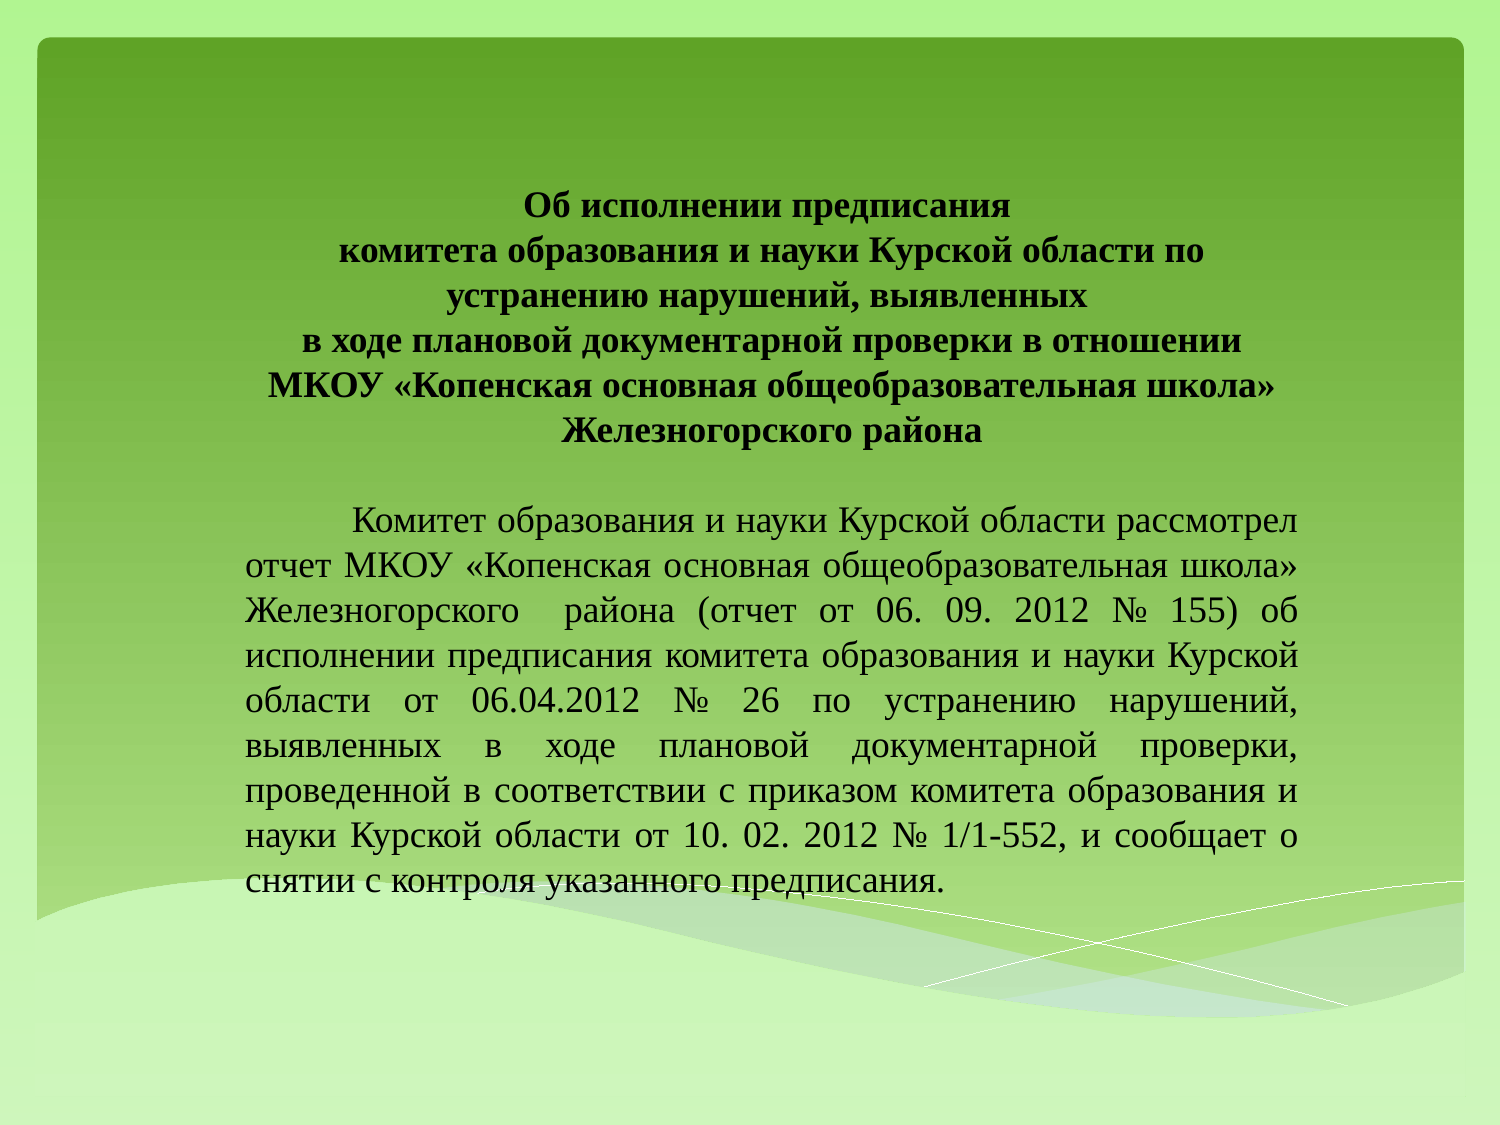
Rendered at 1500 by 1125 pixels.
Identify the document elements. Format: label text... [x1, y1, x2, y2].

text_box Об исполнении предписания комитета образования и науки Курской области по устранению нарушений, выявленных в ходе плановой документарной проверки в отношении МКОУ «Копенская основная общеобразовательная школа» Железногорского района Комитет образования и науки Курской области рассмотрел отчет МКОУ «Копенская основная общеобразовательная школа» Железногорского района (отчет от 06. 09. 2012 № 155) об исполнении предписания комитета образования и науки Курской области от 06.04.2012 № 26 по устранению нарушений, выявленных в ходе плановой документарной проверки, проведенной в соответствии с приказом комитета образования и науки Курской области от 10. 02. 2012 № 1/1-552, и сообщает о снятии с контроля указанного предписания. [230, 172, 1314, 908]
